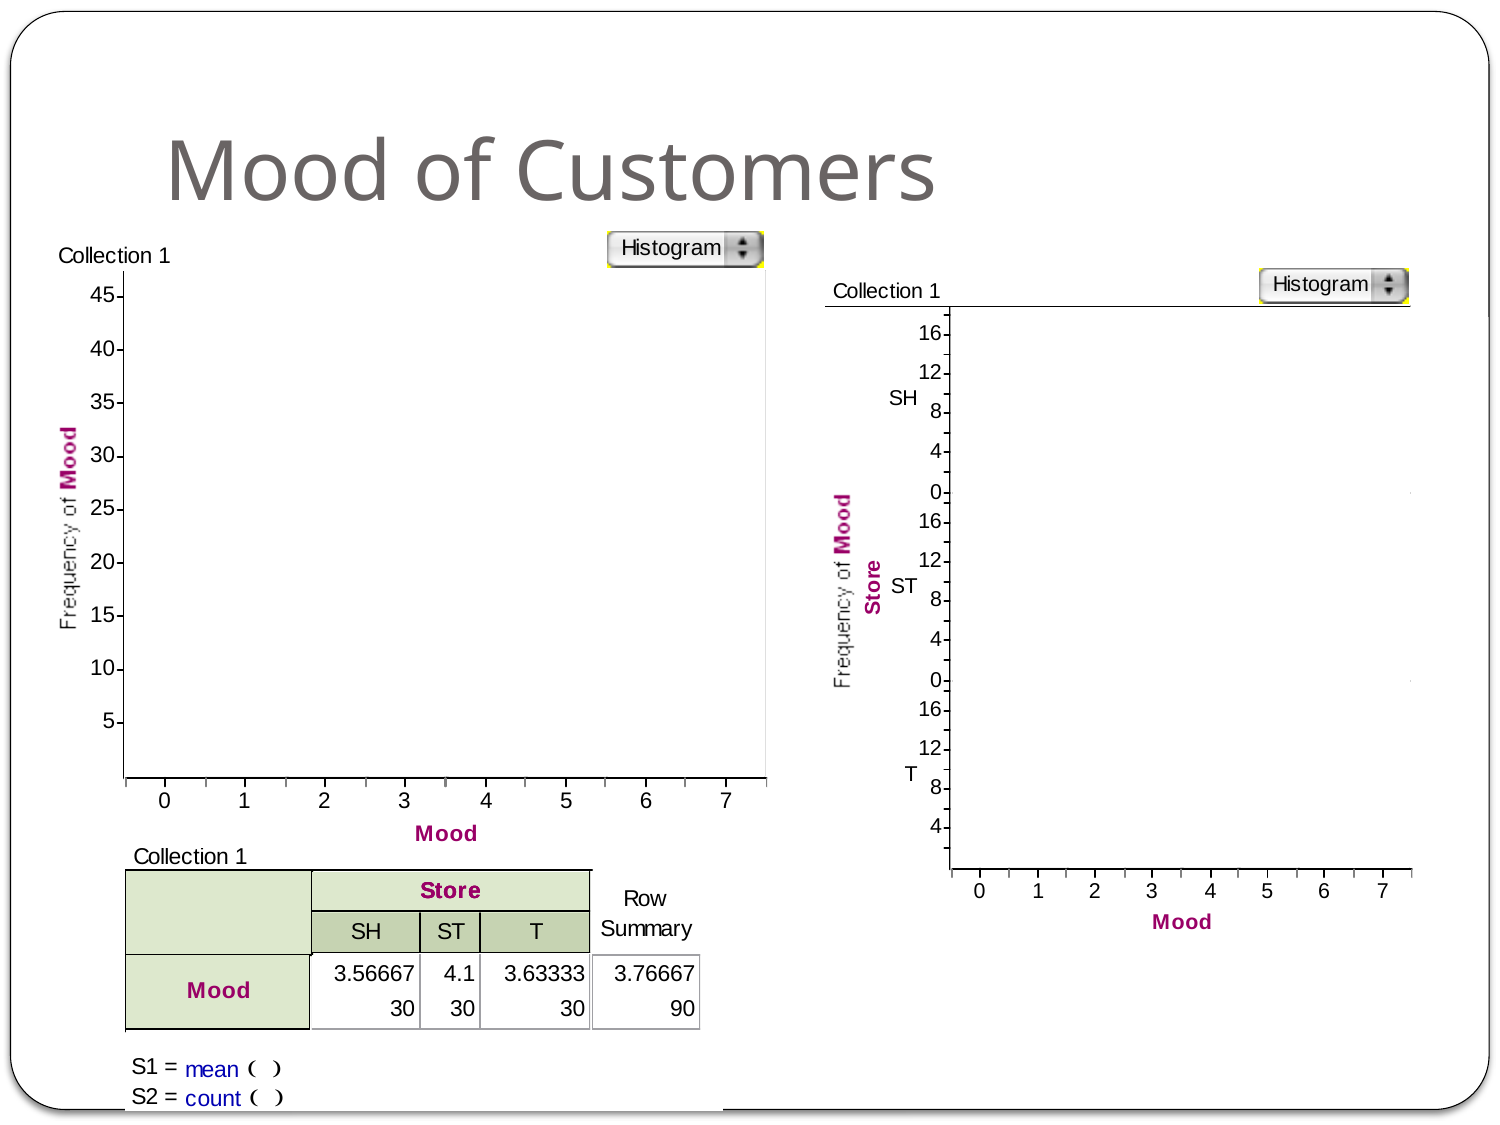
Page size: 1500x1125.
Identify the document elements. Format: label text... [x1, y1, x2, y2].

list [824, 262, 1413, 939]
picture [49, 224, 768, 1113]
title Mood of Customers [150, 45, 1425, 233]
